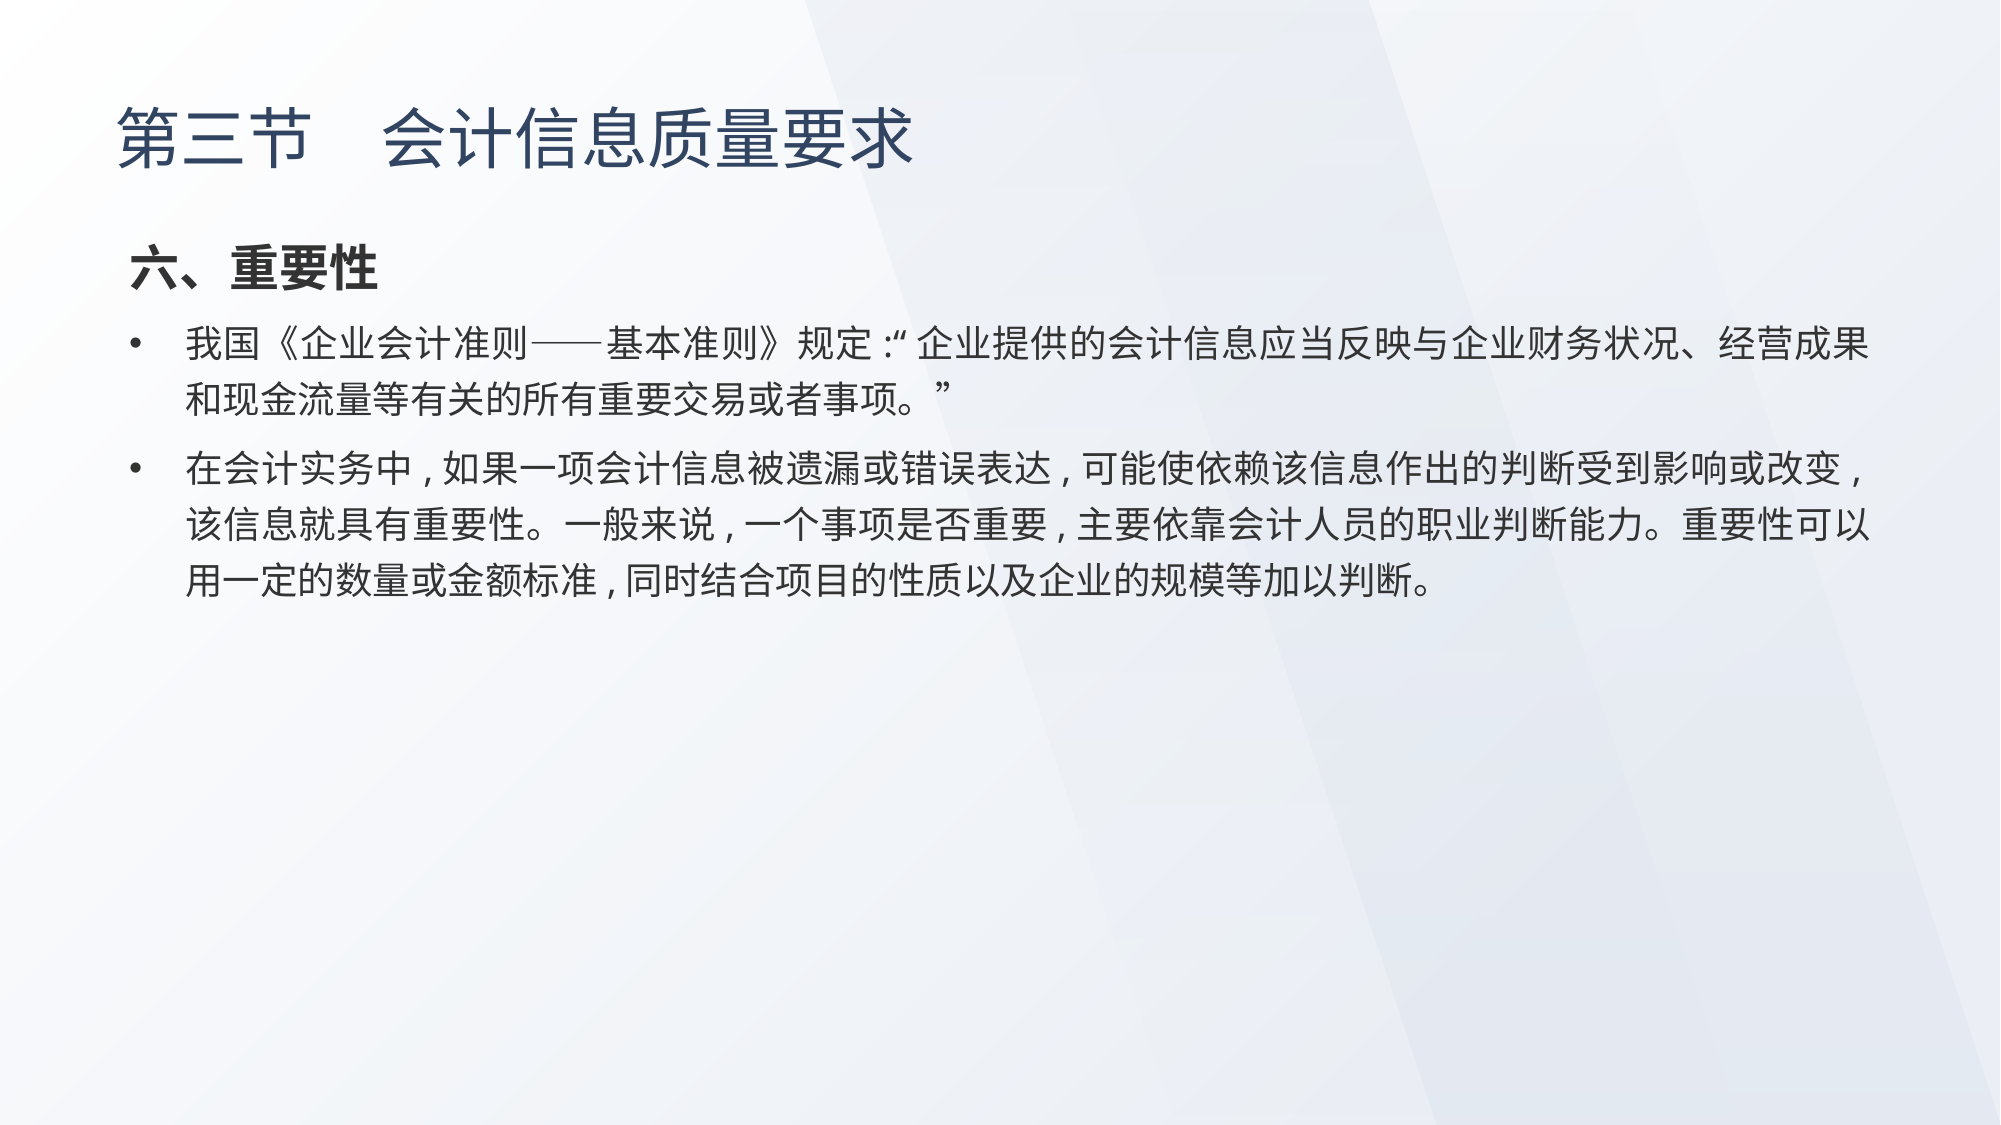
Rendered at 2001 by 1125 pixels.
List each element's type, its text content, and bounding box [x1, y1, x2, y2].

title 第三节 会计信息质量要求 [114, 59, 1886, 178]
text_box 六、重要性 我国《企业会计准则——基本准则》规定:“企业提供的会计信息应当反映与企业财务状况、经营成果和现金流量等有关的所有重要交易或者事项。” 在会计实务中,如果一项会计信息被遗漏或错误表达,可能使依赖该信息作出的判断受到影响或改变,该信息就具有重要性。一般来说,一个事项是否重要,主要依靠会计人员的职业判断能力。重要性可以用一定的数量或金额标准,同时结合项目的性质以及企业的规模等加以判断。 [114, 213, 1886, 1013]
